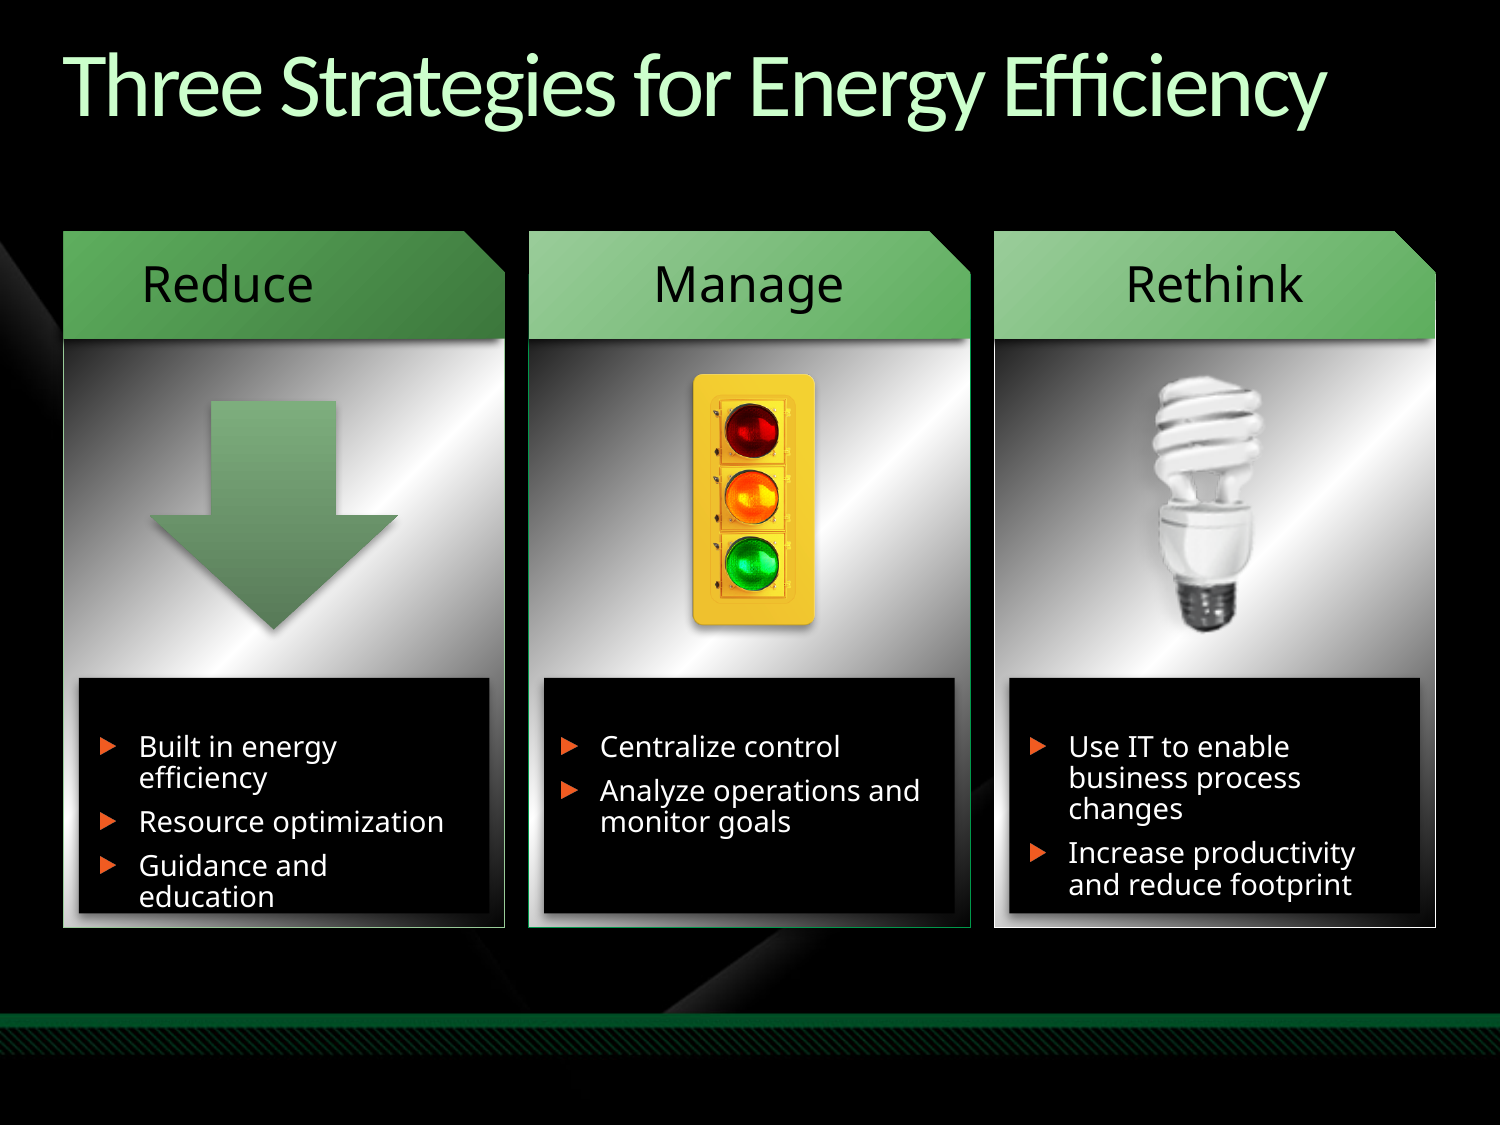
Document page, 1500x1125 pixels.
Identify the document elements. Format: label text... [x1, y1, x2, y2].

text_box [145, 396, 403, 635]
text_box Reduce [126, 245, 442, 320]
text_box [544, 677, 955, 914]
text_box [63, 347, 505, 928]
text_box [994, 347, 1436, 928]
text_box [529, 231, 971, 339]
title Three Strategies for Energy Efficiency [62, 37, 1438, 238]
text_box Centralize control Analyze operations and monitor goals [547, 724, 943, 847]
text_box [78, 677, 490, 914]
picture [0, 0, 1500, 1125]
text_box Rethink [1054, 245, 1376, 320]
text_box [1009, 677, 1420, 914]
text_box Manage [582, 245, 917, 320]
text_box Use IT to enable business process changes Increase productivity and reduce footprint [1015, 724, 1412, 909]
text_box [994, 231, 1436, 339]
text_box [63, 231, 505, 339]
text_box Built in energy efficiency Resource optimization Guidance and education [86, 724, 482, 922]
text_box [528, 347, 971, 928]
